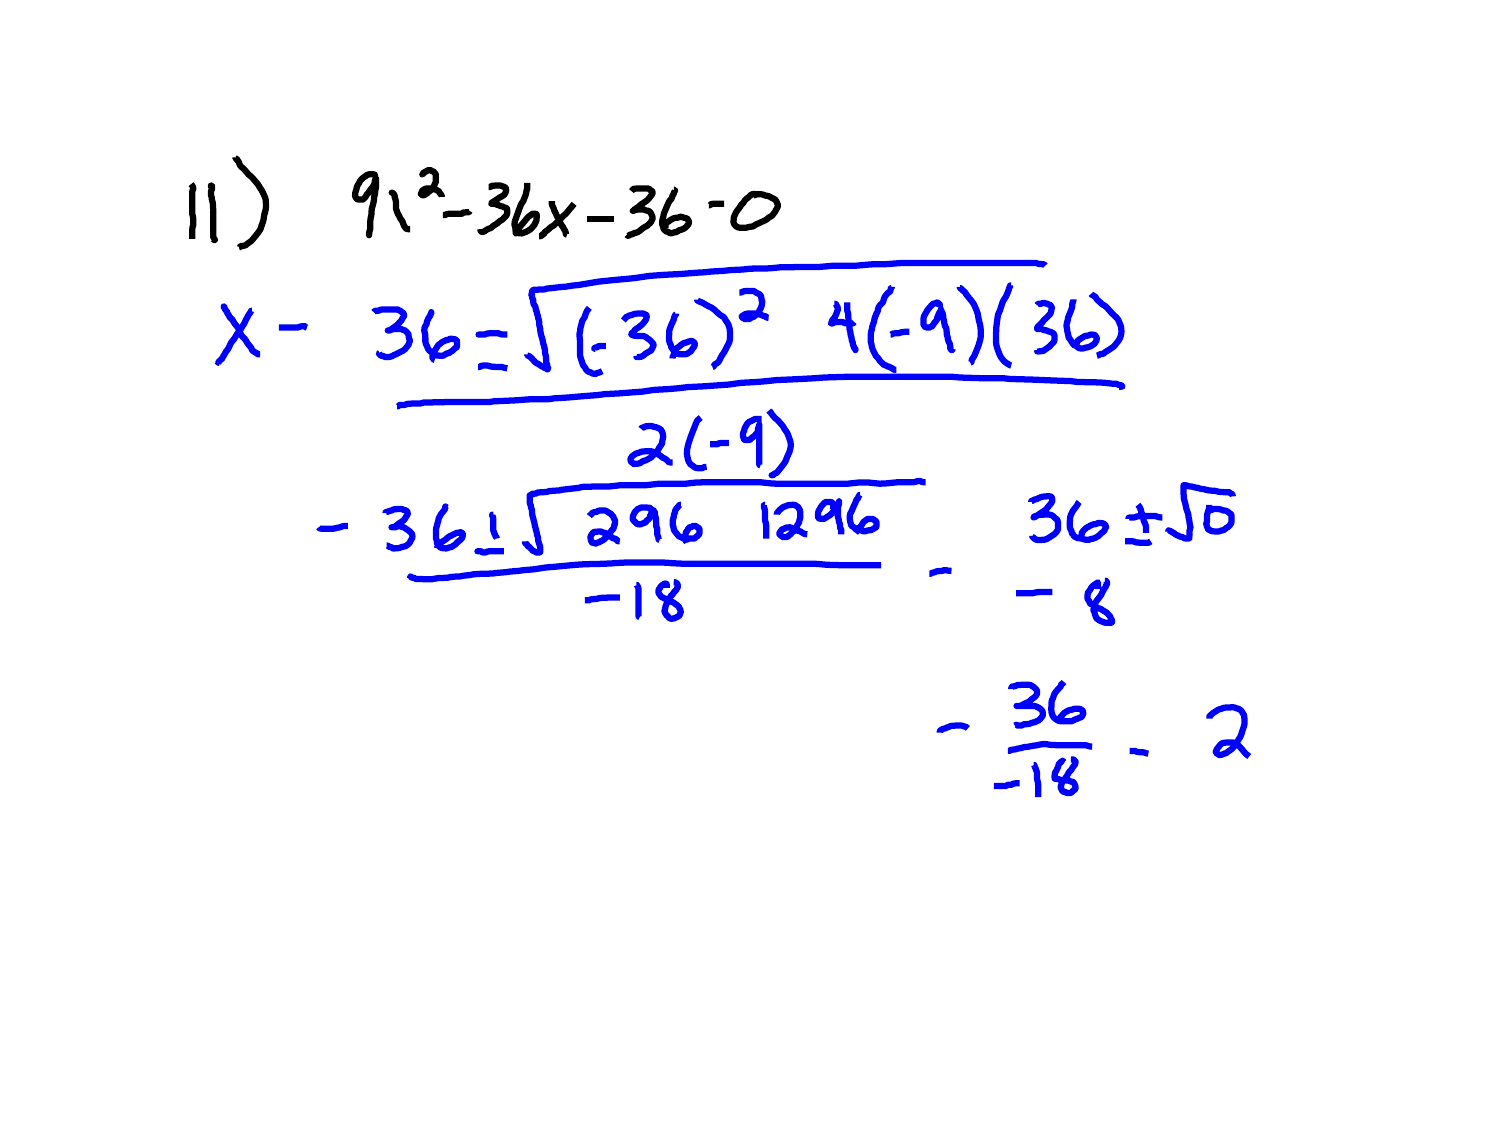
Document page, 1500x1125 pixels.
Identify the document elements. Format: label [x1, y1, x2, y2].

text_box [190, 157, 1250, 798]
